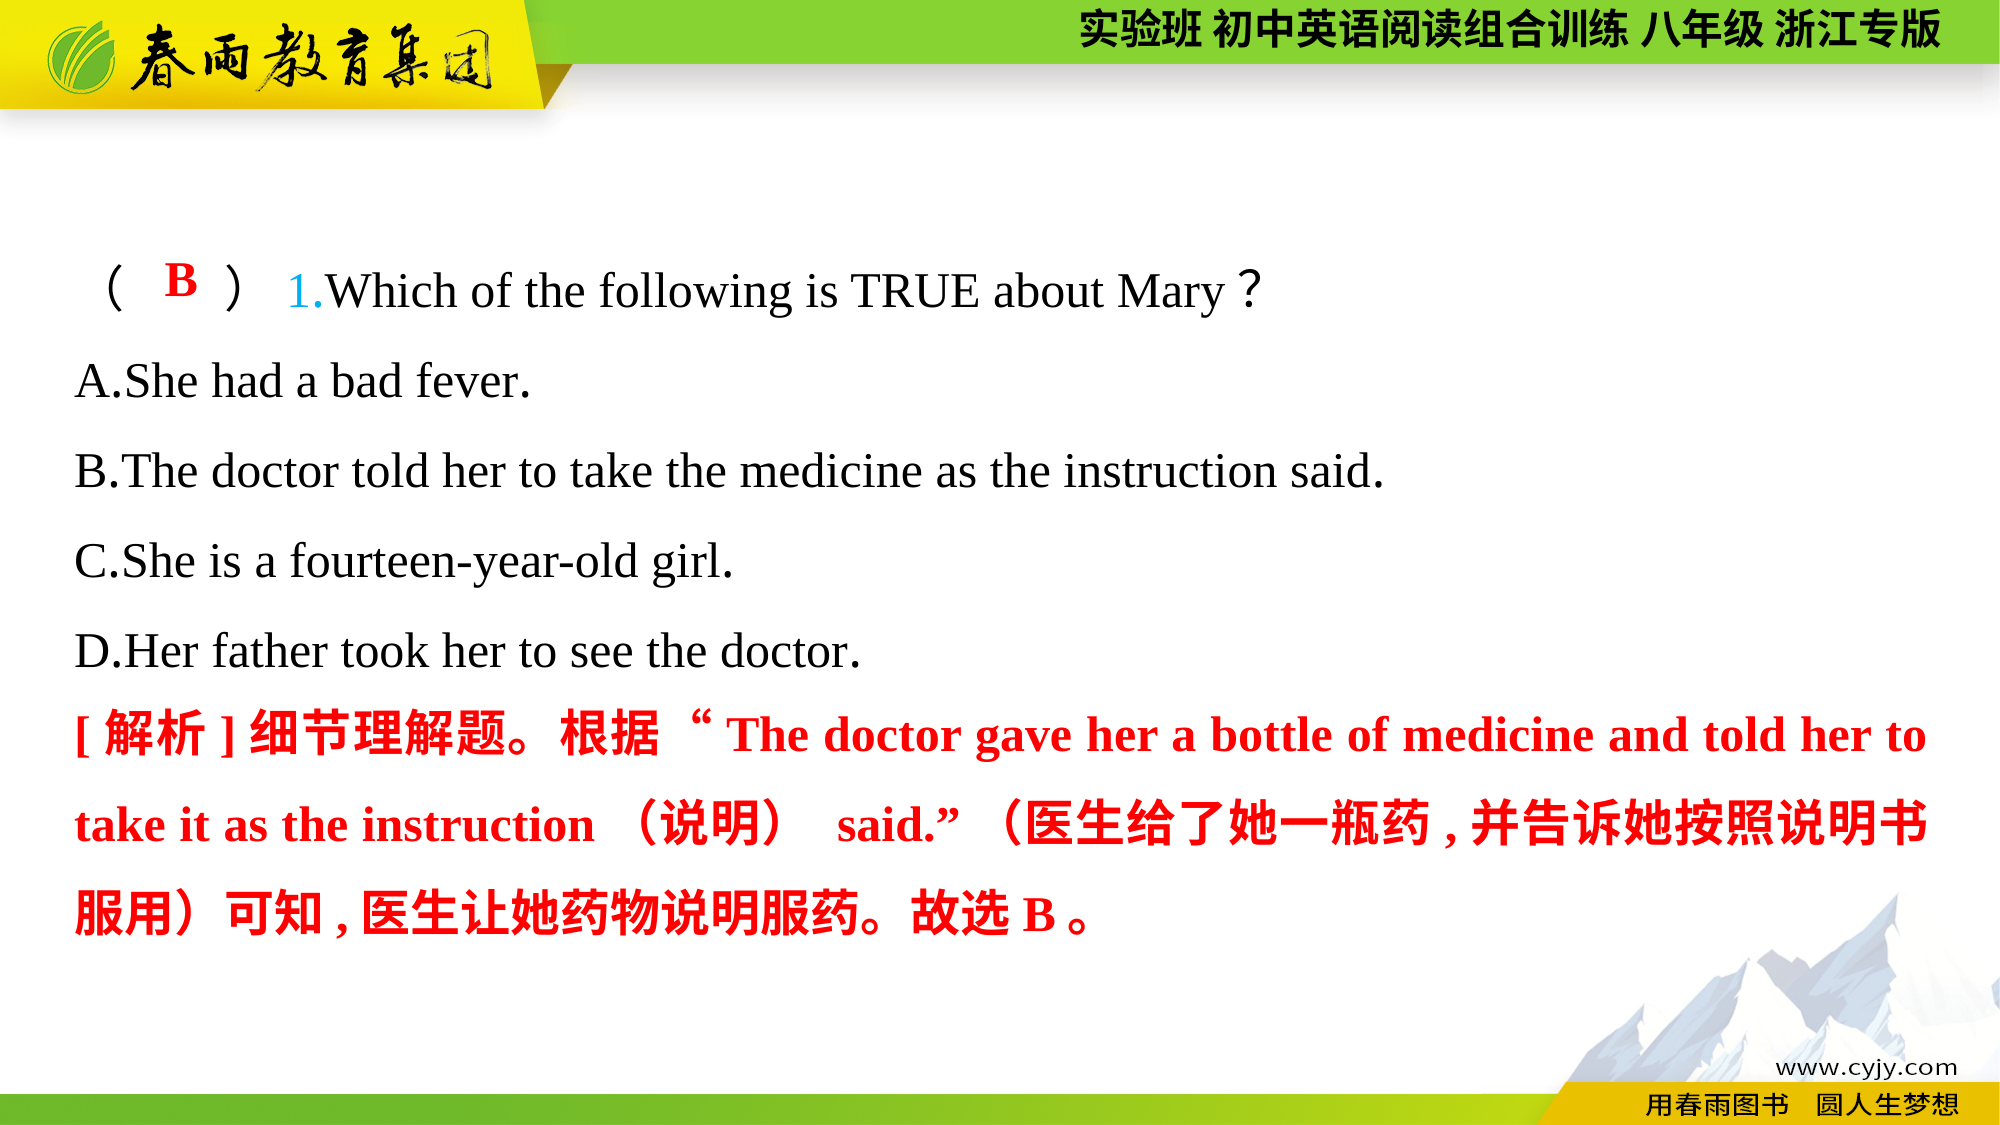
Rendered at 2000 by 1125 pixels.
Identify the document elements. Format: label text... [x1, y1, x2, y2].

list （ ）1.Which of the following is TRUE about Mary？ A.She had a bad fever. B.The doctor told her to take the medicine as the instruction said. C.She is a fourteen-year-old girl. D.Her father took her to see the doctor. [59, 219, 1944, 664]
picture [0, 0, 2000, 1125]
text_box [解析]细节理解题。根据“The doctor gave her a bottle of medicine and told her to take it as the instruction（说明） said.”（医生给了她一瓶药,并告诉她按照说明书服用）可知,医生让她药物说明服药。故选B。 [59, 664, 1944, 950]
text_box B [149, 239, 213, 314]
